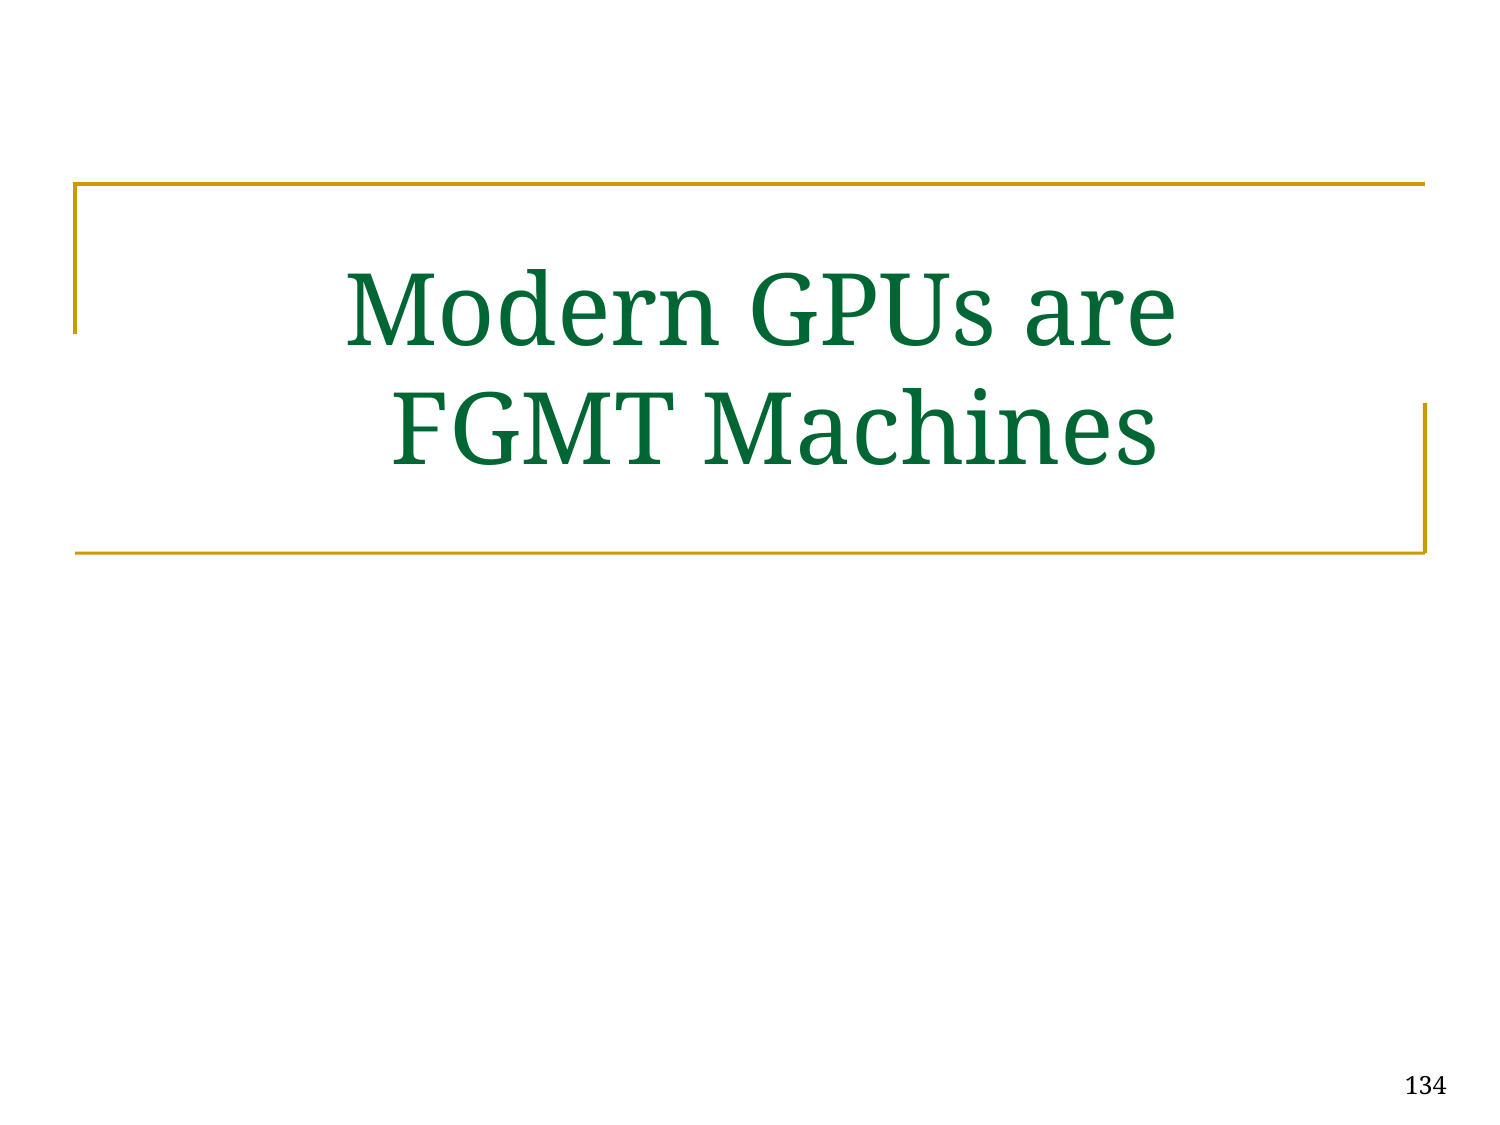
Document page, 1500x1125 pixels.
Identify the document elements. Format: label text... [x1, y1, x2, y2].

title Modern GPUs are FGMT Machines [112, 237, 1438, 525]
slide_number 134 [1111, 1036, 1462, 1112]
